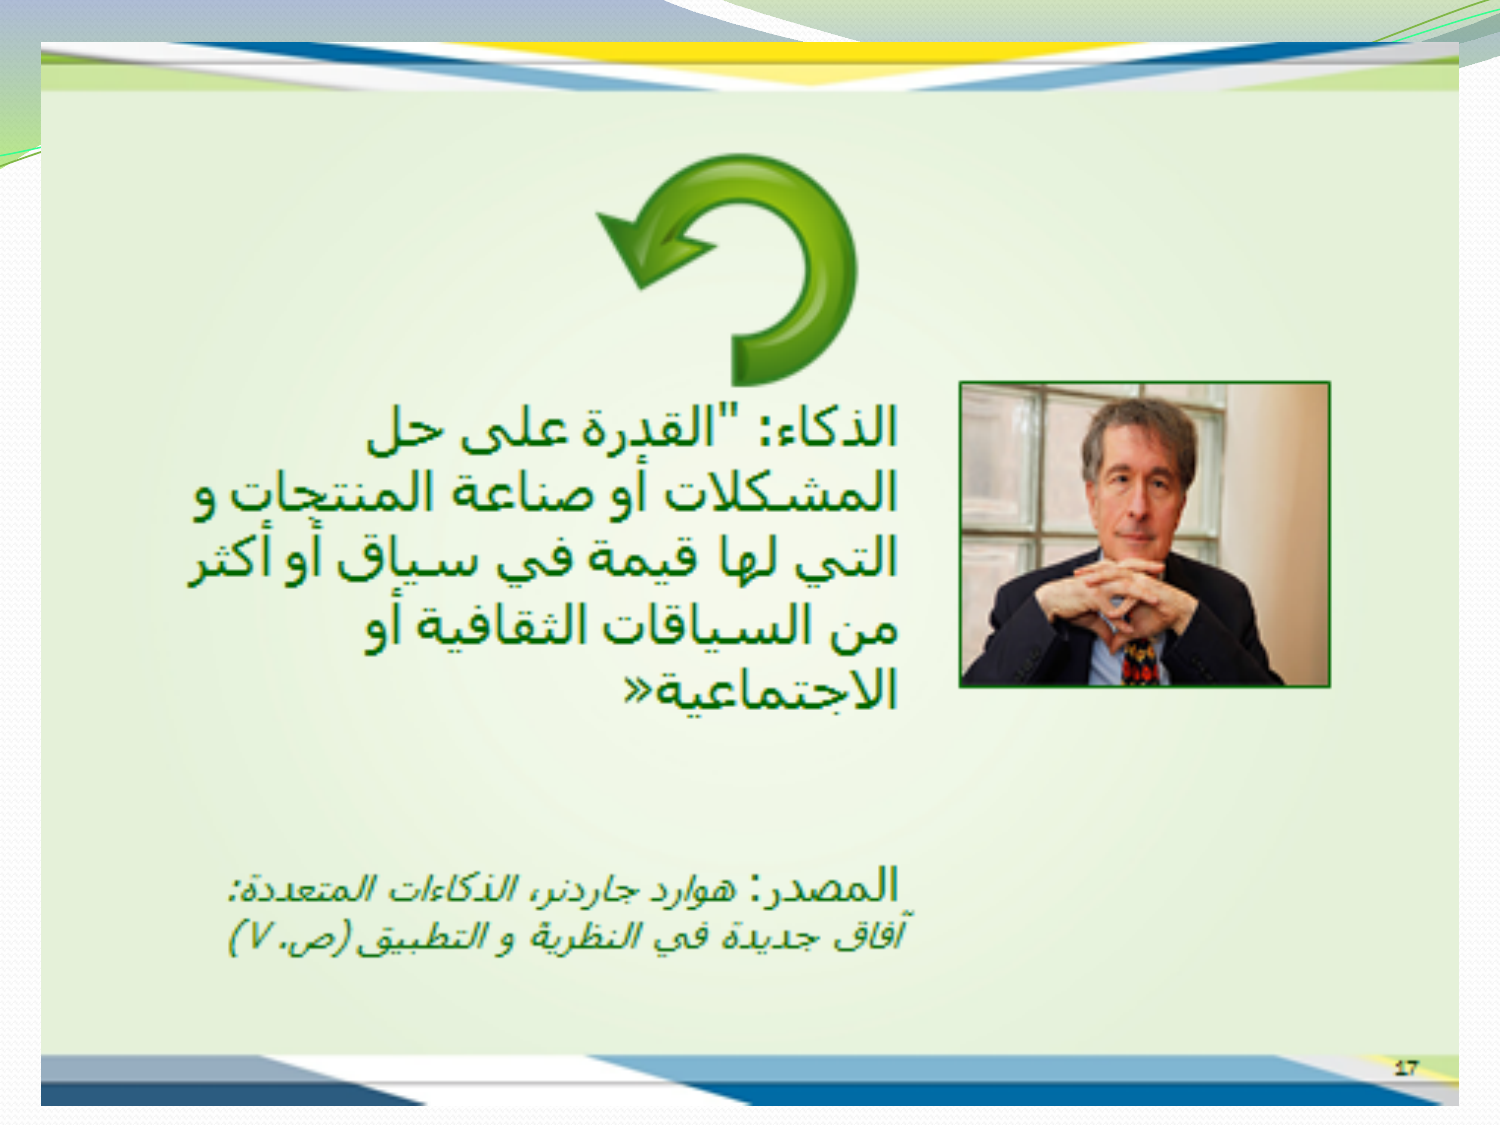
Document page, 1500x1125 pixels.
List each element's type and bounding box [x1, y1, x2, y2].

list [41, 42, 1459, 1107]
